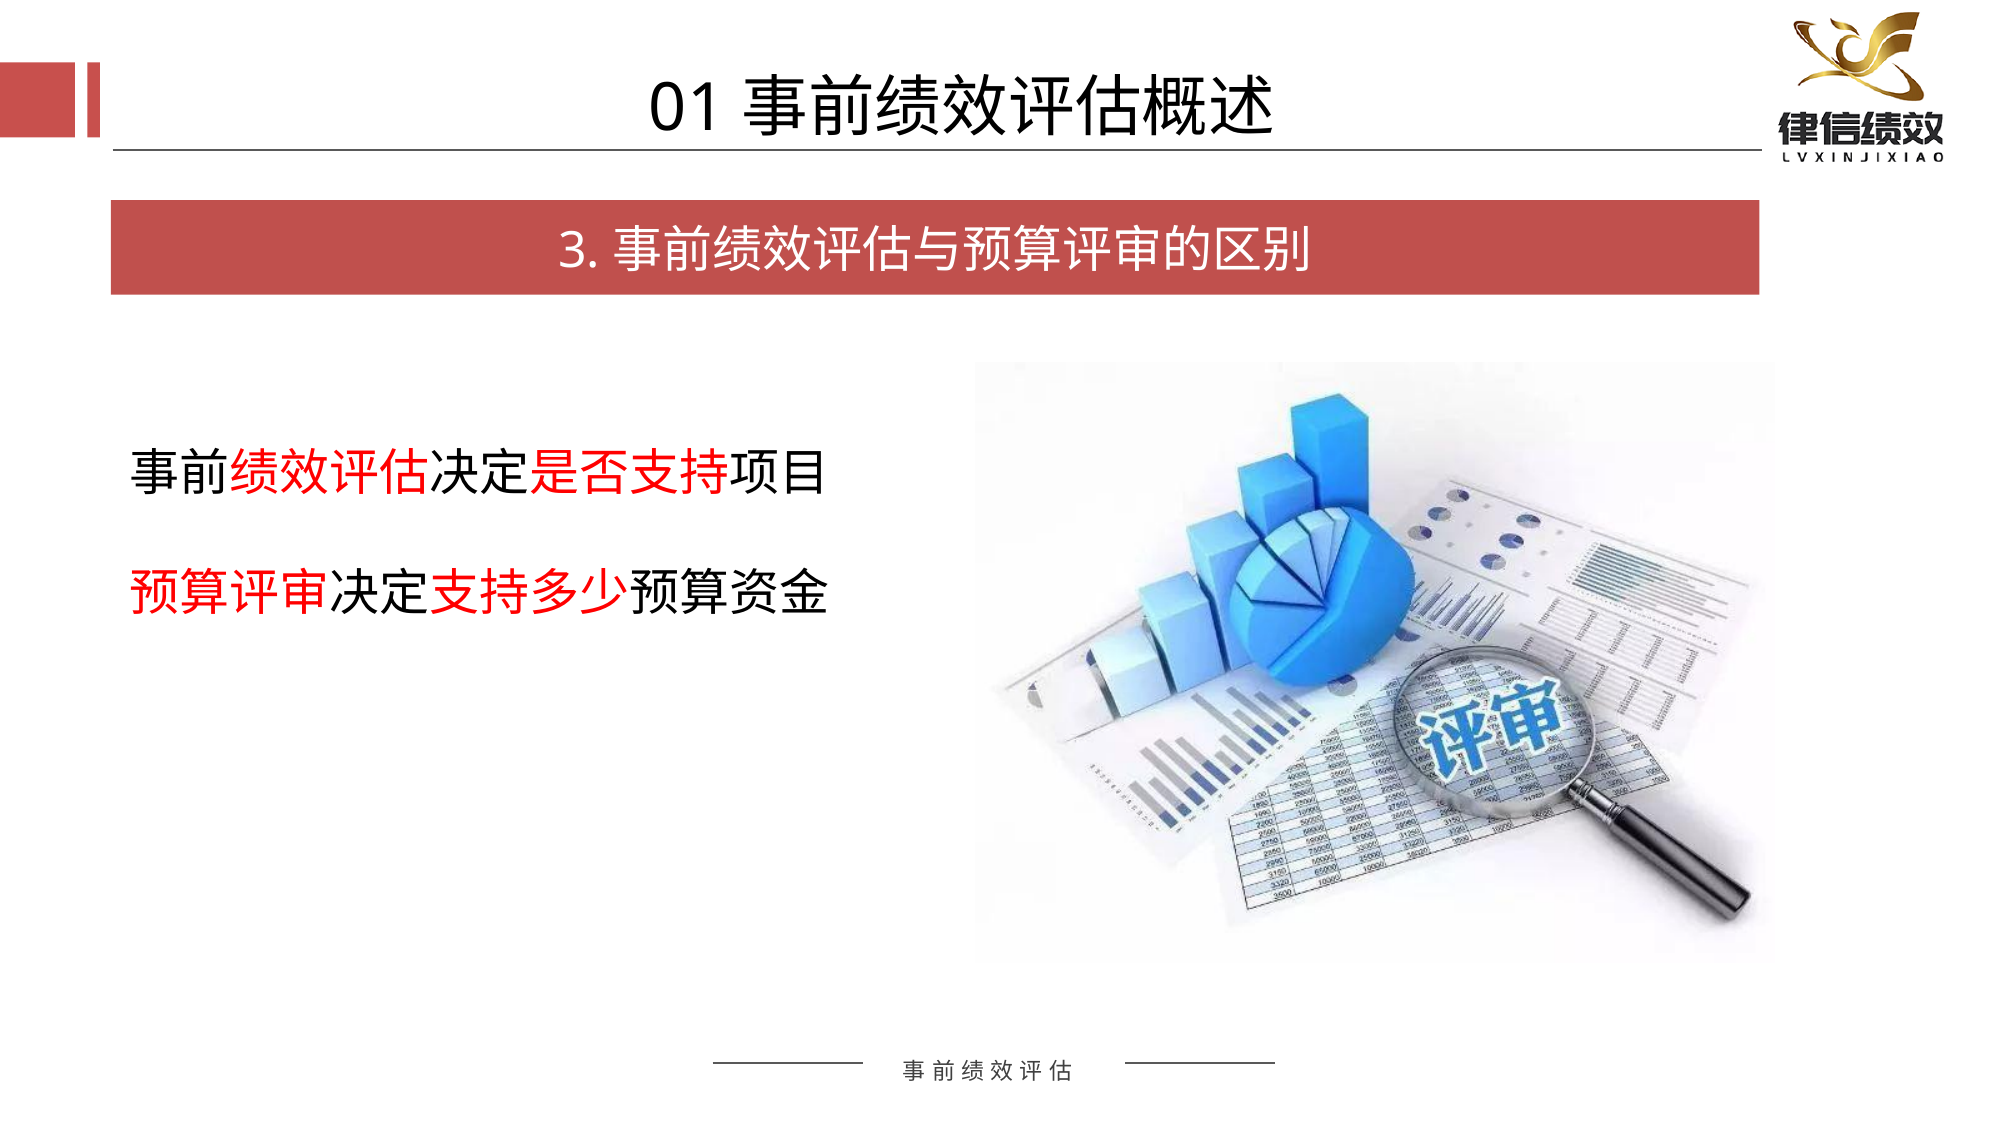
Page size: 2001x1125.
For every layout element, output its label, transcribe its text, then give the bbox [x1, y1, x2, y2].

text_box 01事前绩效评估概述 [575, 62, 1350, 145]
text_box 3.事前绩效评估与预算评审的区别 [109, 198, 1762, 297]
picture [974, 362, 1776, 963]
picture [1762, 0, 1959, 175]
text_box 事前绩效评估决定是否支持项目 预算评审决定支持多少预算资金 [115, 373, 904, 628]
